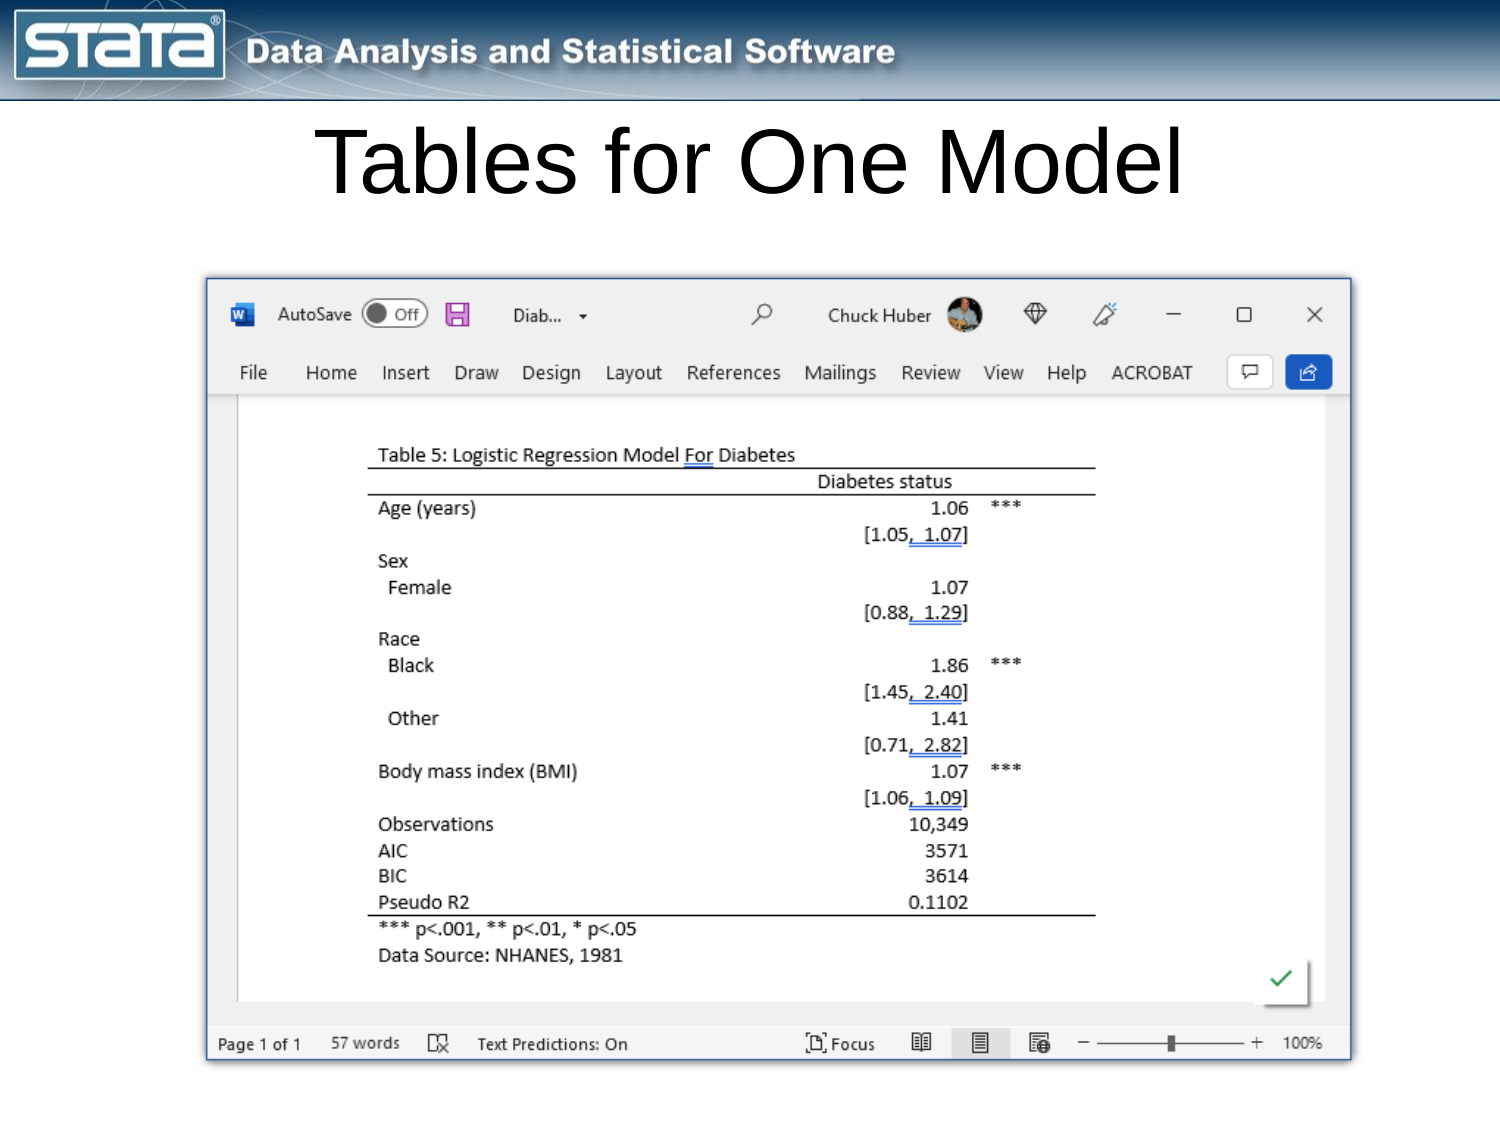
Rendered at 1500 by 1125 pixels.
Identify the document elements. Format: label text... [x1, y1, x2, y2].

picture [174, 237, 1391, 1101]
picture [0, 0, 1500, 102]
title Tables for One Model [0, 108, 1500, 213]
